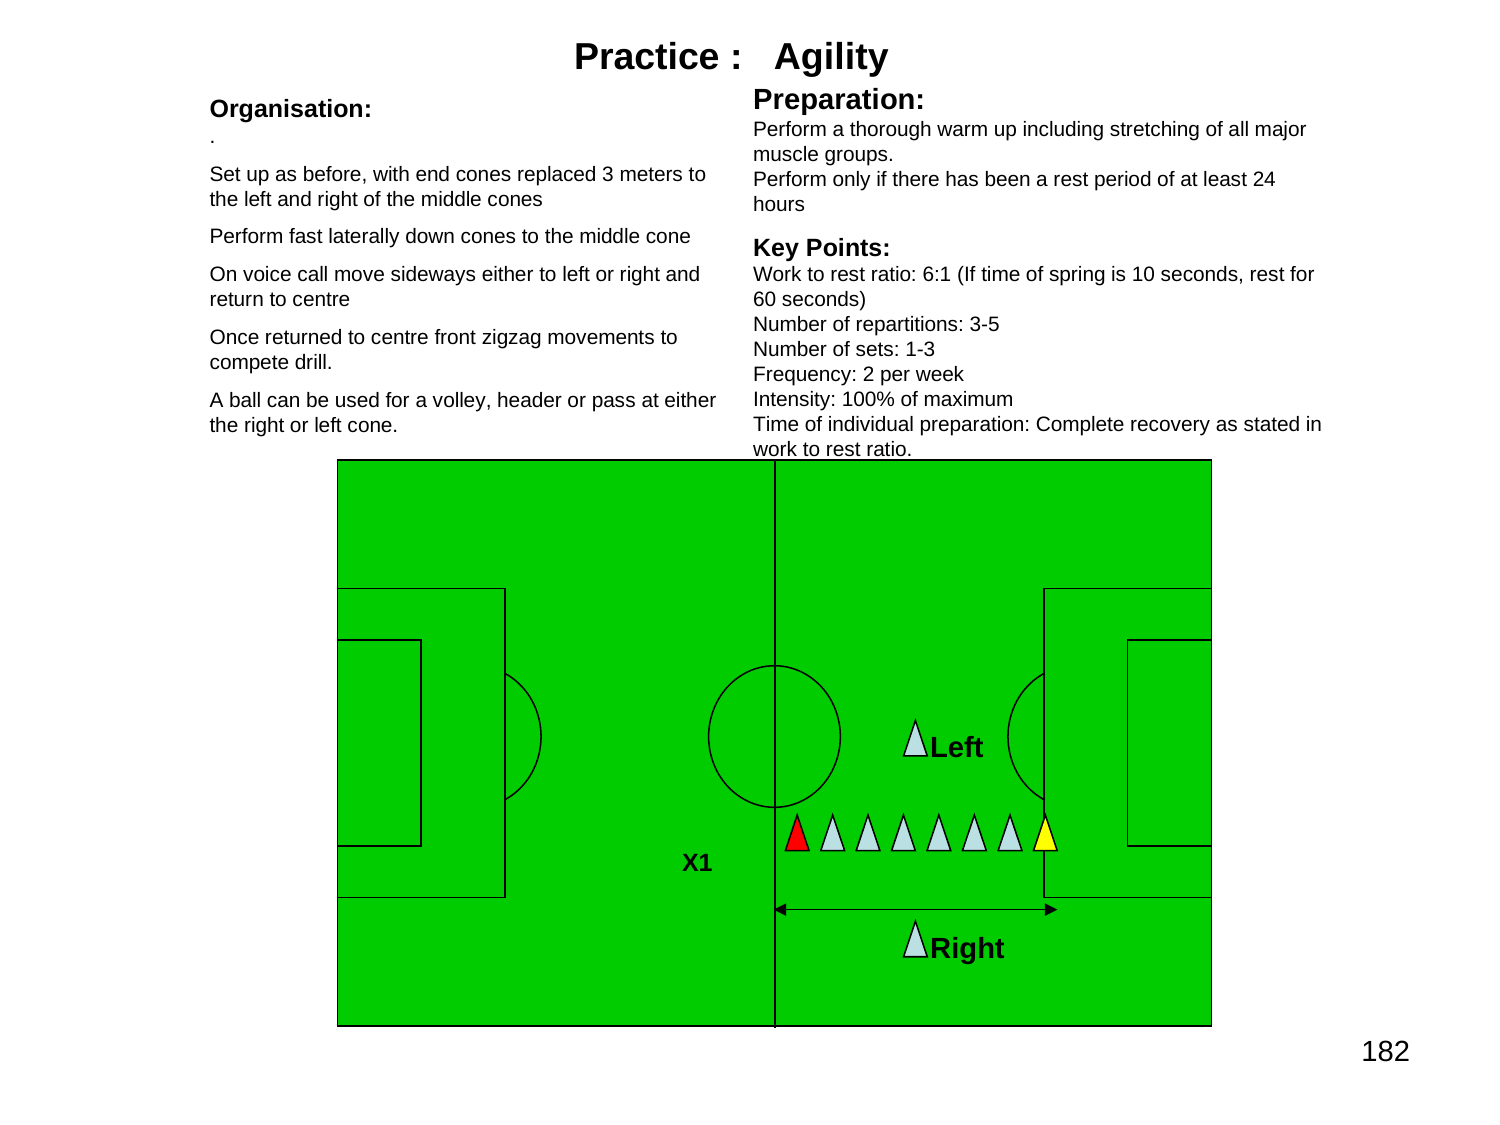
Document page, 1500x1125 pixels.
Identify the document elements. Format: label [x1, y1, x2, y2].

text_box [194, 24, 1425, 1103]
